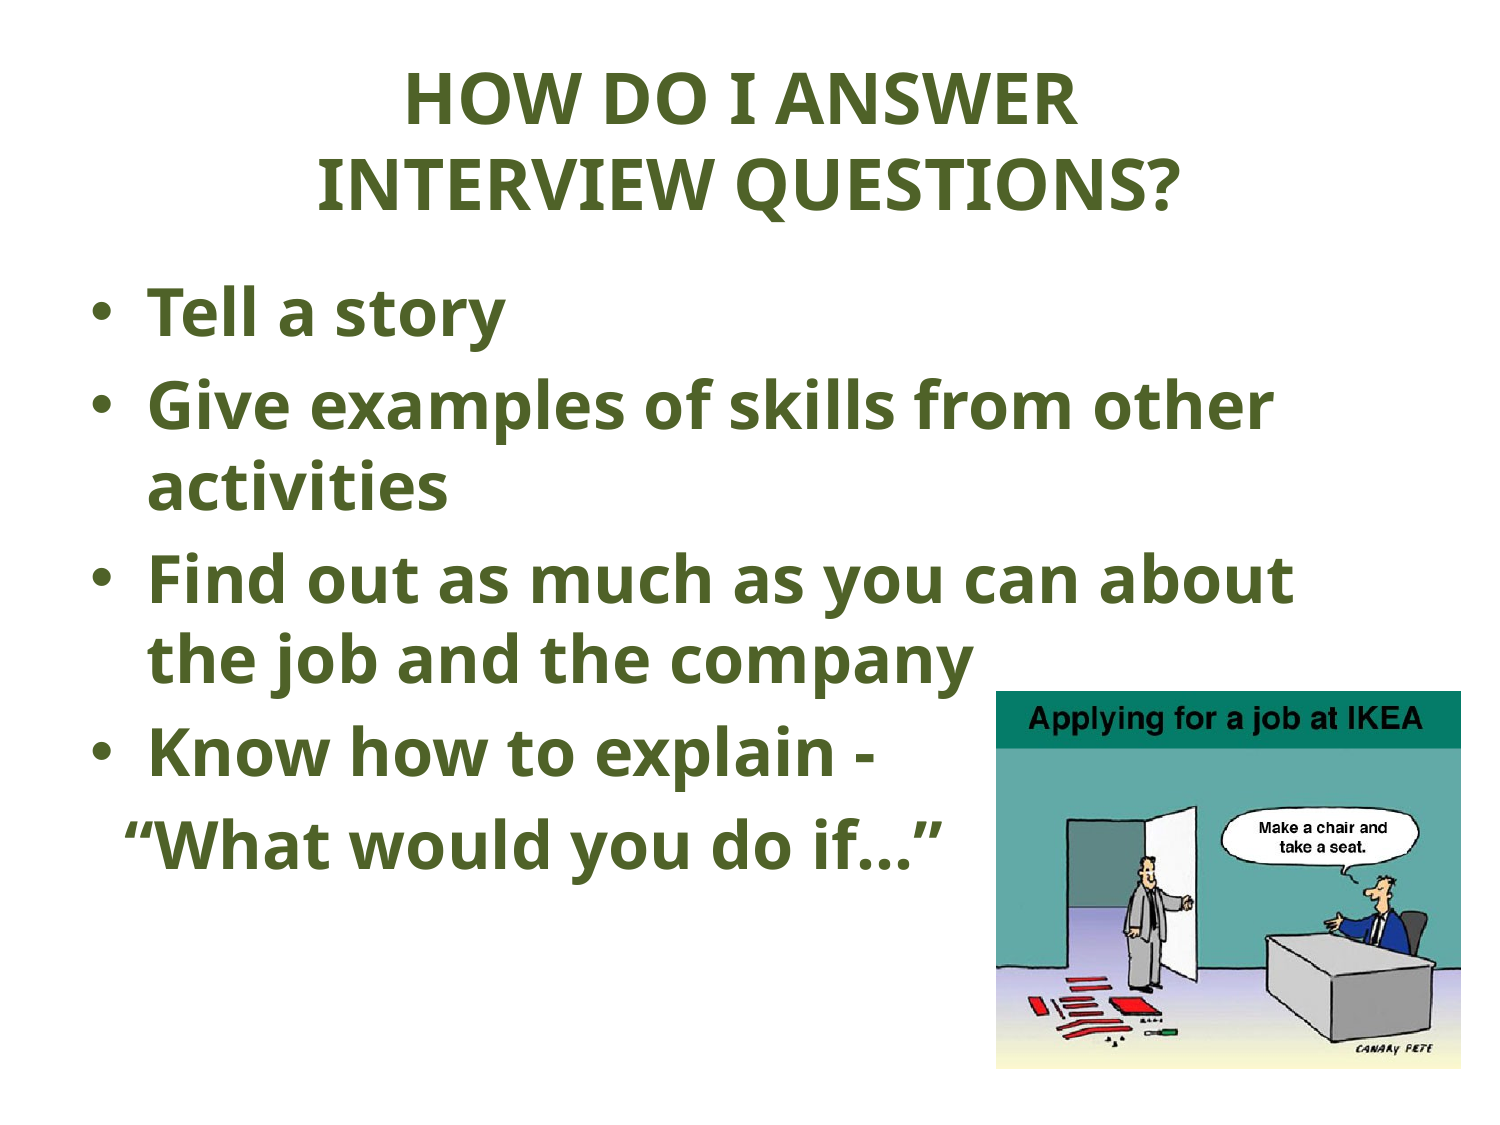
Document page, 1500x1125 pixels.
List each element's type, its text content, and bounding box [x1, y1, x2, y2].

list Tell a story Give examples of skills from other activities Find out as much as you can about the job and the company Know how to explain - “What would you do if...” [75, 262, 1425, 1005]
title HOW DO I ANSWER INTERVIEW QUESTIONS? [75, 45, 1425, 233]
picture [995, 691, 1461, 1070]
